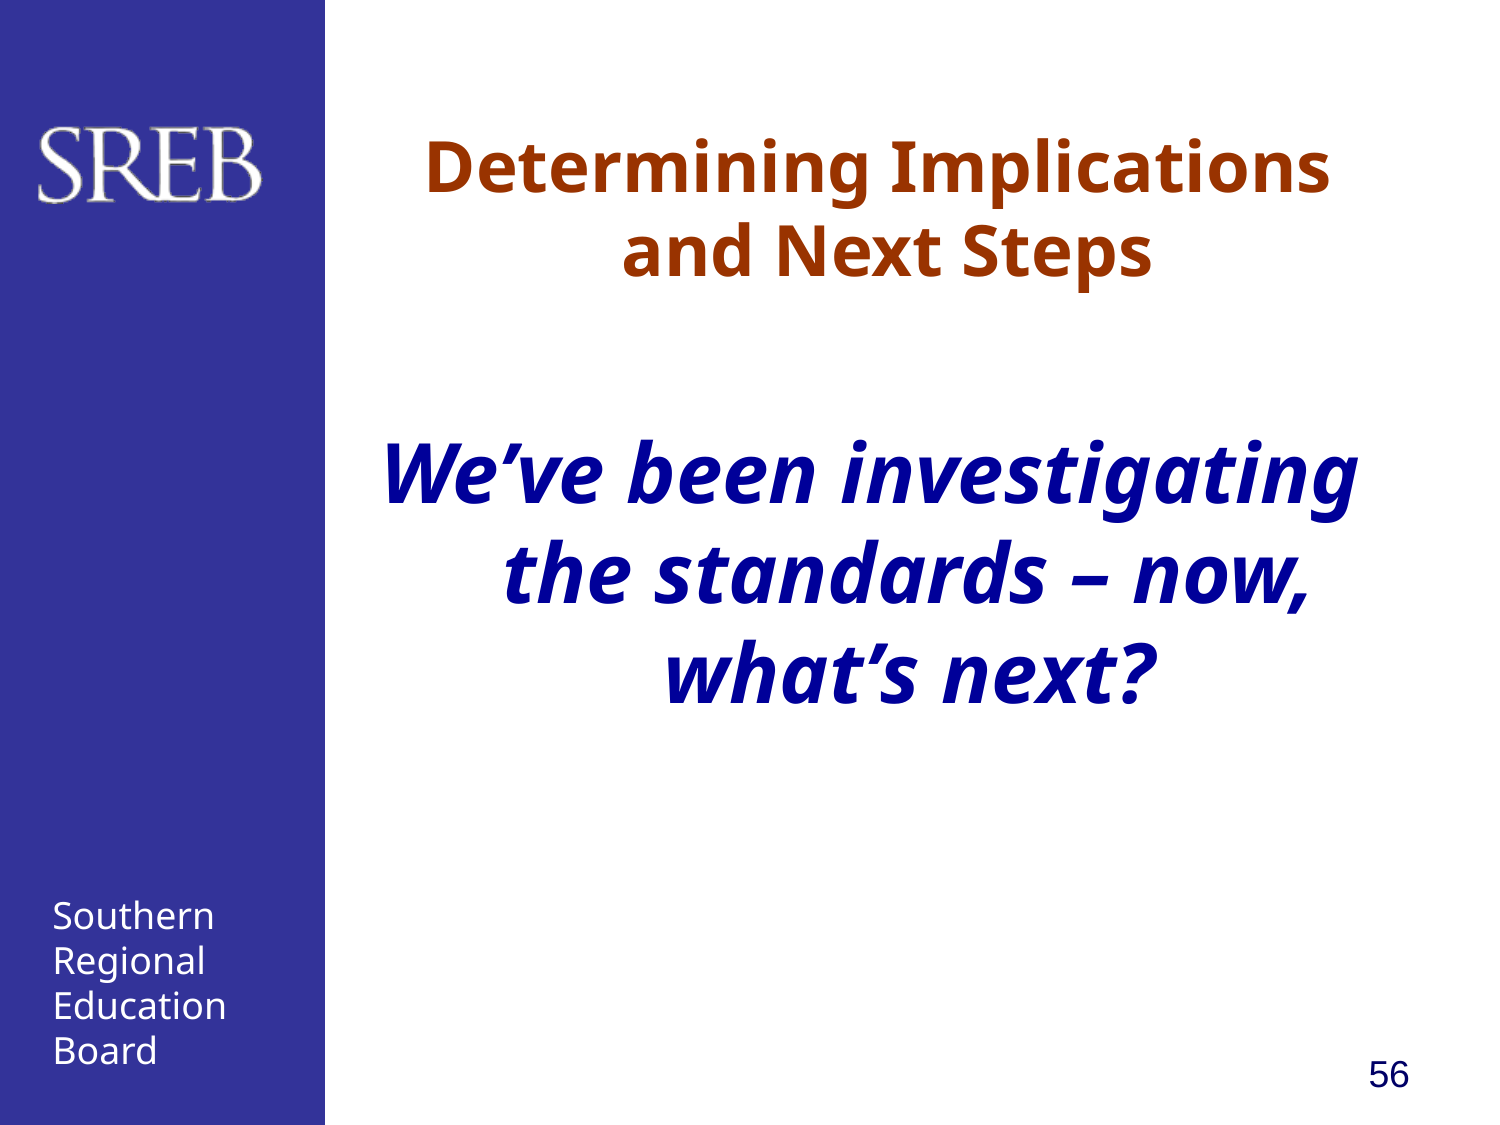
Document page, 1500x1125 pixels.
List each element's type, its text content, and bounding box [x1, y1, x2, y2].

list We’ve been investigating the standards – now, what’s next? [337, 412, 1426, 1038]
slide_number 56 [1299, 1042, 1426, 1103]
picture [37, 124, 263, 204]
title Determining Implications and Next Steps [349, 112, 1426, 301]
